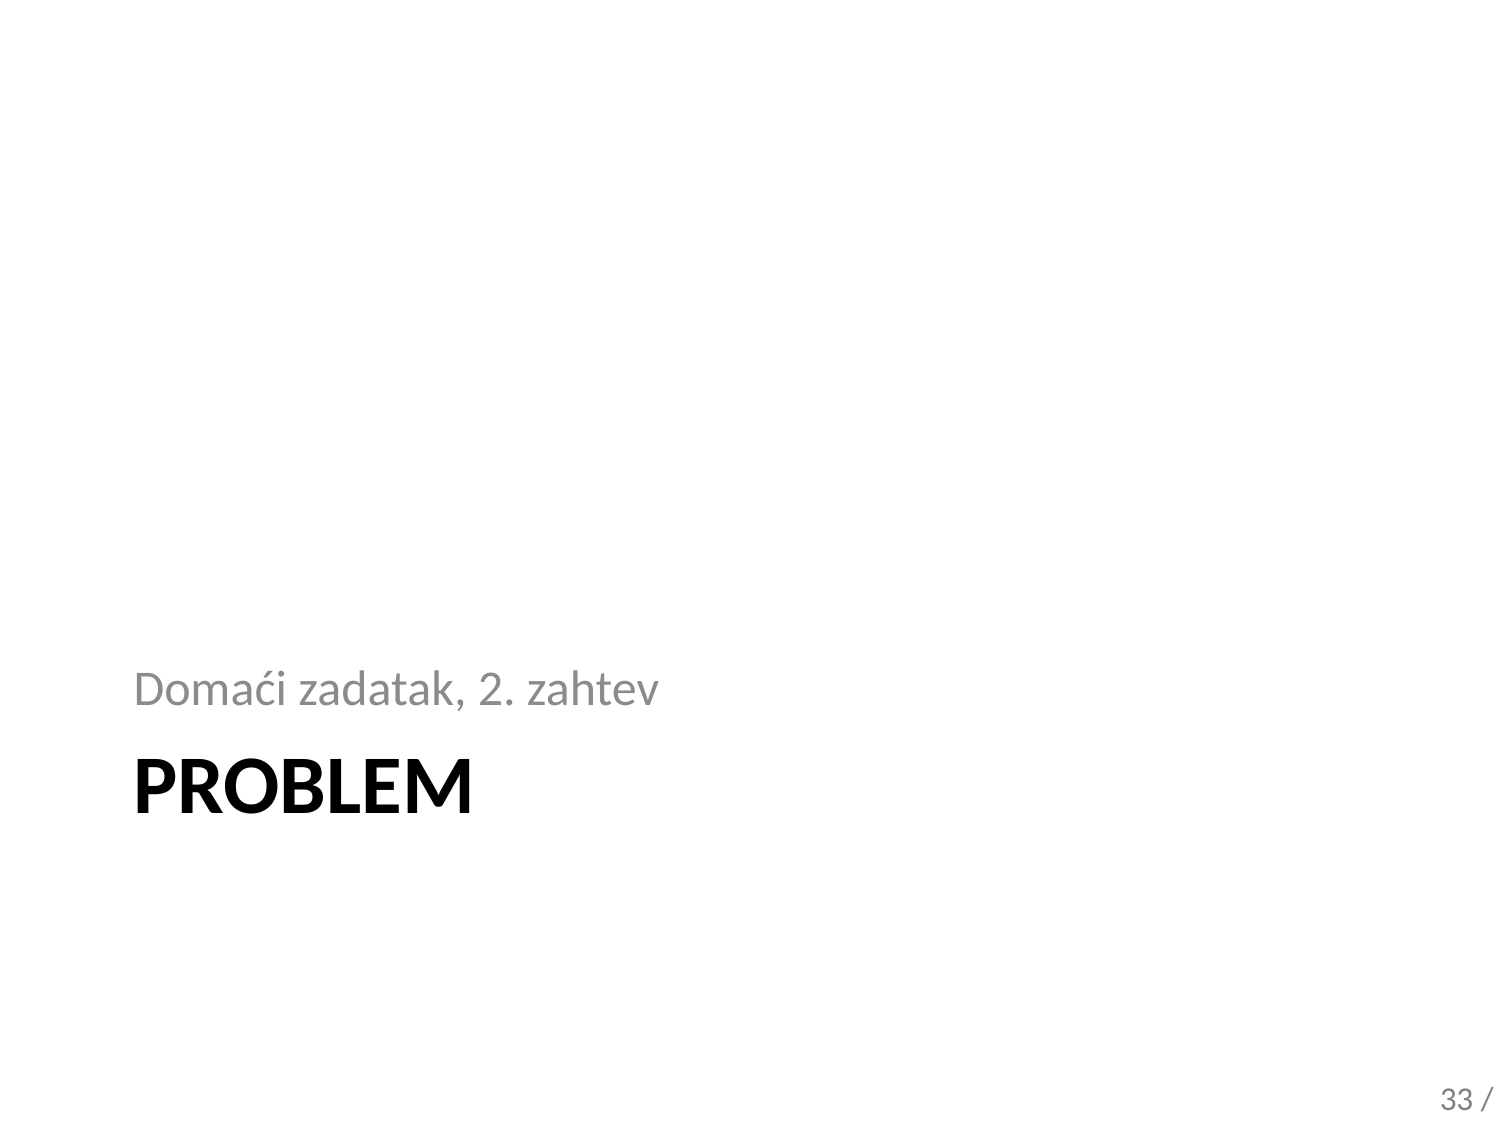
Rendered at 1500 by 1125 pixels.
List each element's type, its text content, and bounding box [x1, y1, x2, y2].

list Domaći zadatak, 2. zahtev [118, 476, 1394, 723]
title PROBLEM [118, 723, 1394, 947]
